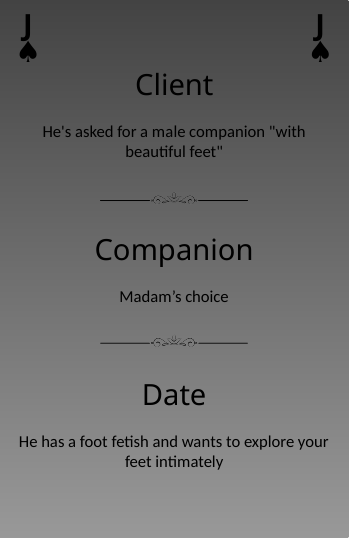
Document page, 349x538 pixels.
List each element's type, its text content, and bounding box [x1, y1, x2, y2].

picture [100, 161, 248, 236]
picture [100, 303, 248, 378]
text_box Client He's asked for a male companion "with beautiful feet" Companion Madam’s choice Date He has a foot fetish and wants to explore your feet intimately [0, 0, 349, 538]
